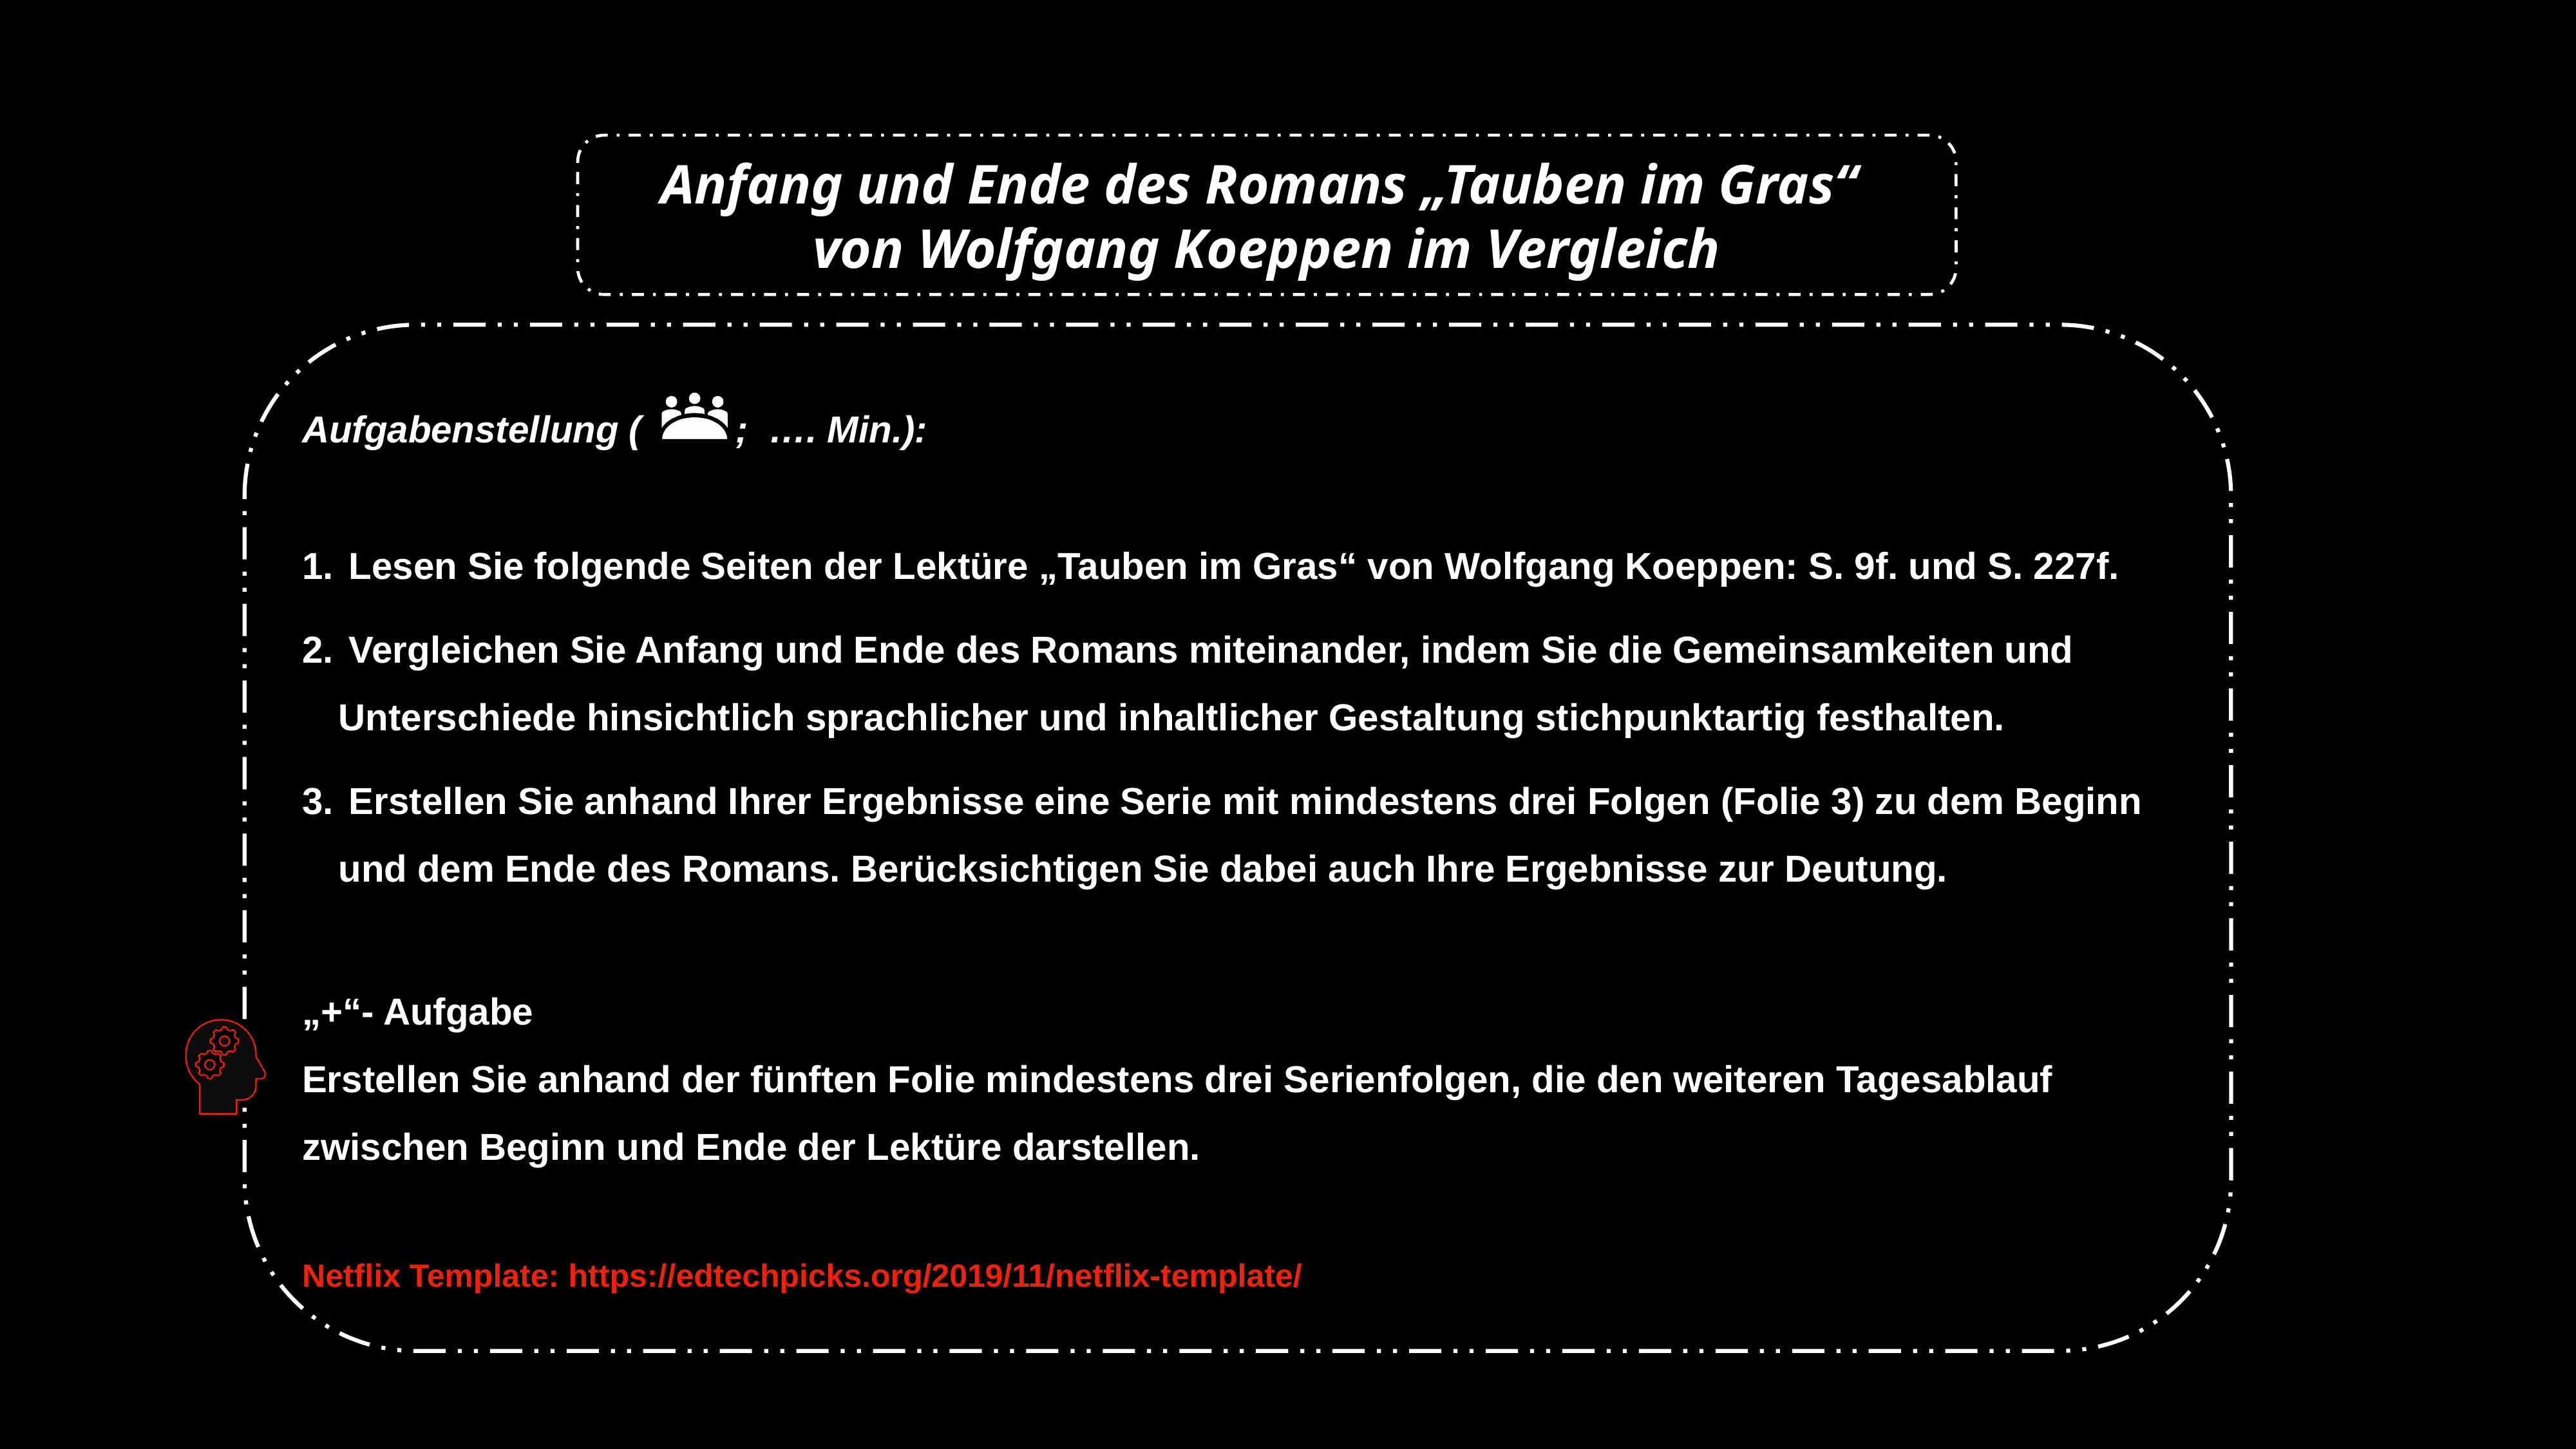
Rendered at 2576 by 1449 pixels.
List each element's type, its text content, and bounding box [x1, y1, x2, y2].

text_box Aufgabenstellung ( ; …. Min.): Lesen Sie folgende Seiten der Lektüre „Tauben im Gras“ von Wolfgang Koeppen: S. 9f. und S. 227f. Vergleichen Sie Anfang und Ende des Romans miteinander, indem Sie die Gemeinsamkeiten und Unterschiede hinsichtlich sprachlicher und inhaltlicher Gestaltung stichpunktartig festhalten. Erstellen Sie anhand Ihrer Ergebnisse eine Serie mit mindestens drei Folgen (Folie 3) zu dem Beginn und dem Ende des Romans. Berücksichtigen Sie dabei auch Ihre Ergebnisse zur Deutung. „+“- Aufgabe Erstellen Sie anhand der fünften Folie mindestens drei Serienfolgen, die den weiteren Tagesablauf zwischen Beginn und Ende der Lektüre darstellen. Netflix Template: https://edtechpicks.org/2019/11/netflix-template/ [242, 323, 2233, 1353]
text_box Anfang und Ende des Romans „Tauben im Gras“ von Wolfgang Koeppen im Vergleich [575, 133, 1958, 297]
picture [169, 1013, 281, 1125]
picture [655, 376, 734, 455]
